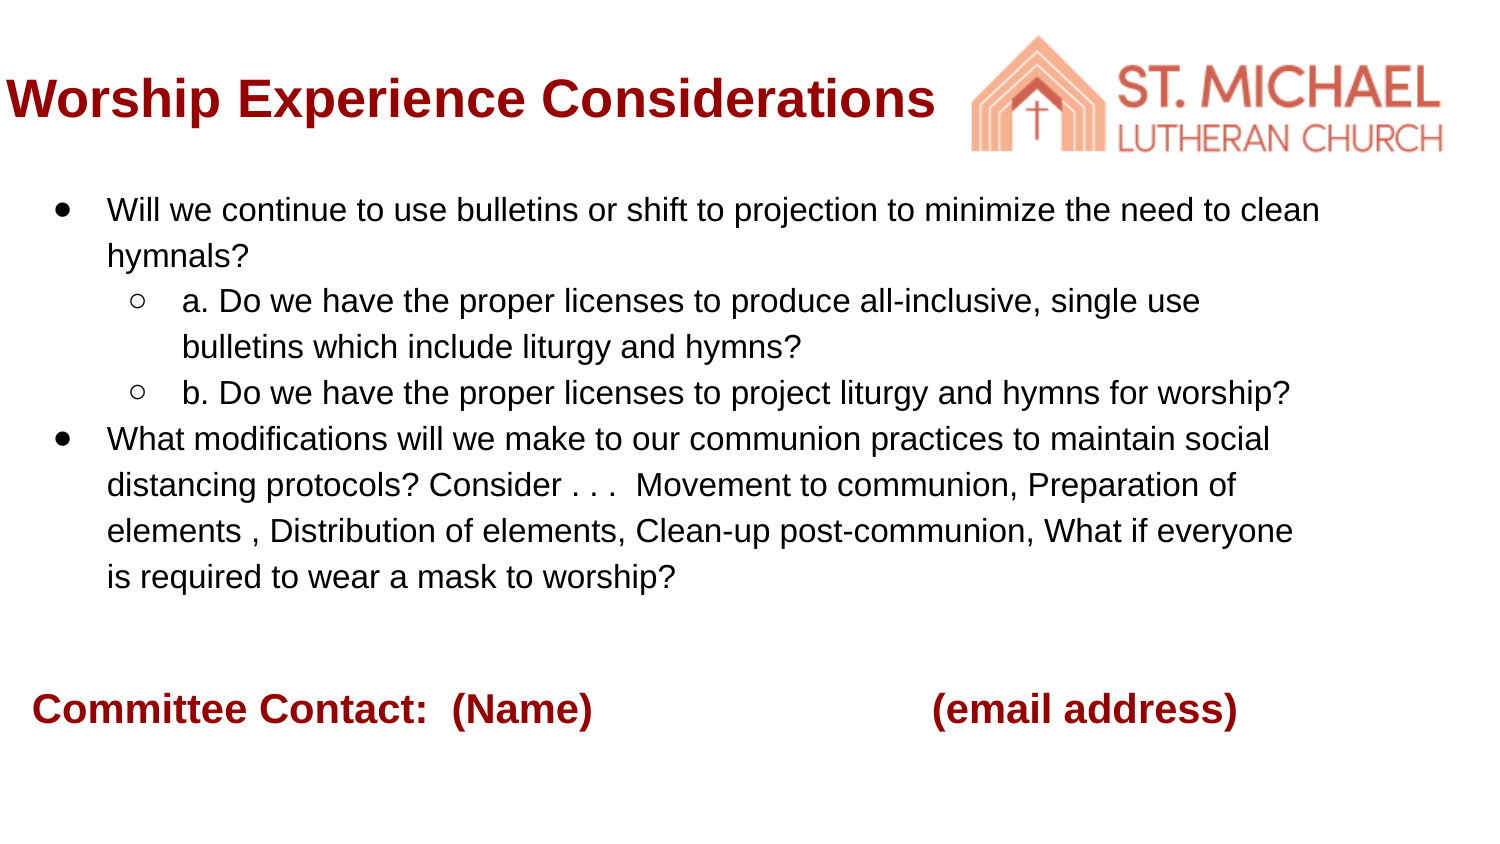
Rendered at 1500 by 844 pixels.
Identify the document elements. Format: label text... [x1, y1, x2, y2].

picture [961, 22, 1450, 168]
title Worship Experience Considerations [0, 48, 956, 143]
list Will we continue to use bulletins or shift to projection to minimize the need to clean hymnals? a. Do we have the proper licenses to produce all-inclusive, single use bulletins which include liturgy and hymns? b. Do we have the proper licenses to project liturgy and hymns for worship? What modifications will we make to our communion practices to maintain social distancing protocols? Consider . . . Movement to communion, Preparation of elements , Distribution of elements, Clean-up post-communion, What if everyone is required to wear a mask to worship? Committee Contact: (Name) (email address) [16, 166, 1415, 760]
